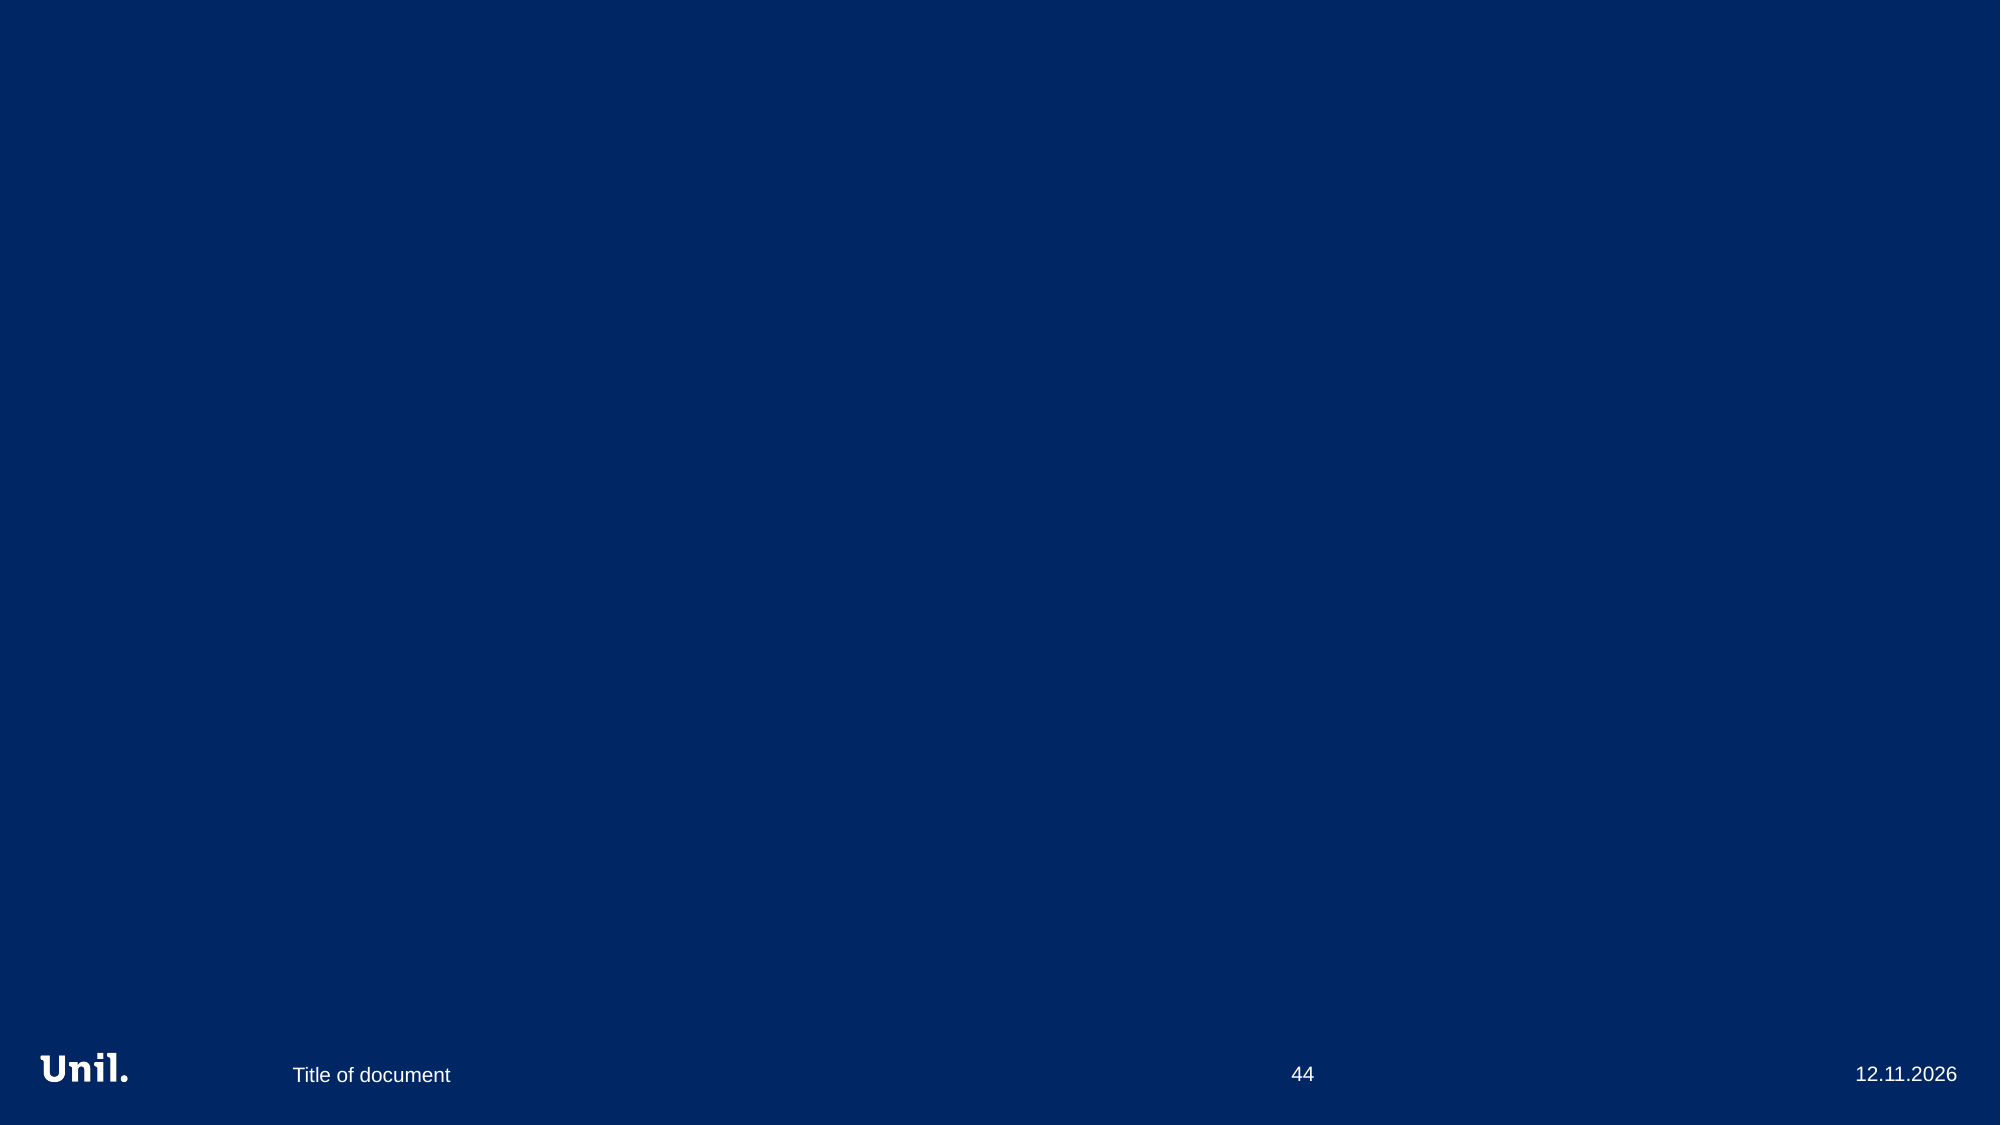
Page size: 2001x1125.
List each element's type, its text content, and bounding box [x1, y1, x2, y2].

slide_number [1789, 1026, 1958, 1086]
footer Title of document [292, 1011, 1048, 1087]
picture [27, 1042, 141, 1095]
slide_number 44 [1250, 1037, 1355, 1086]
